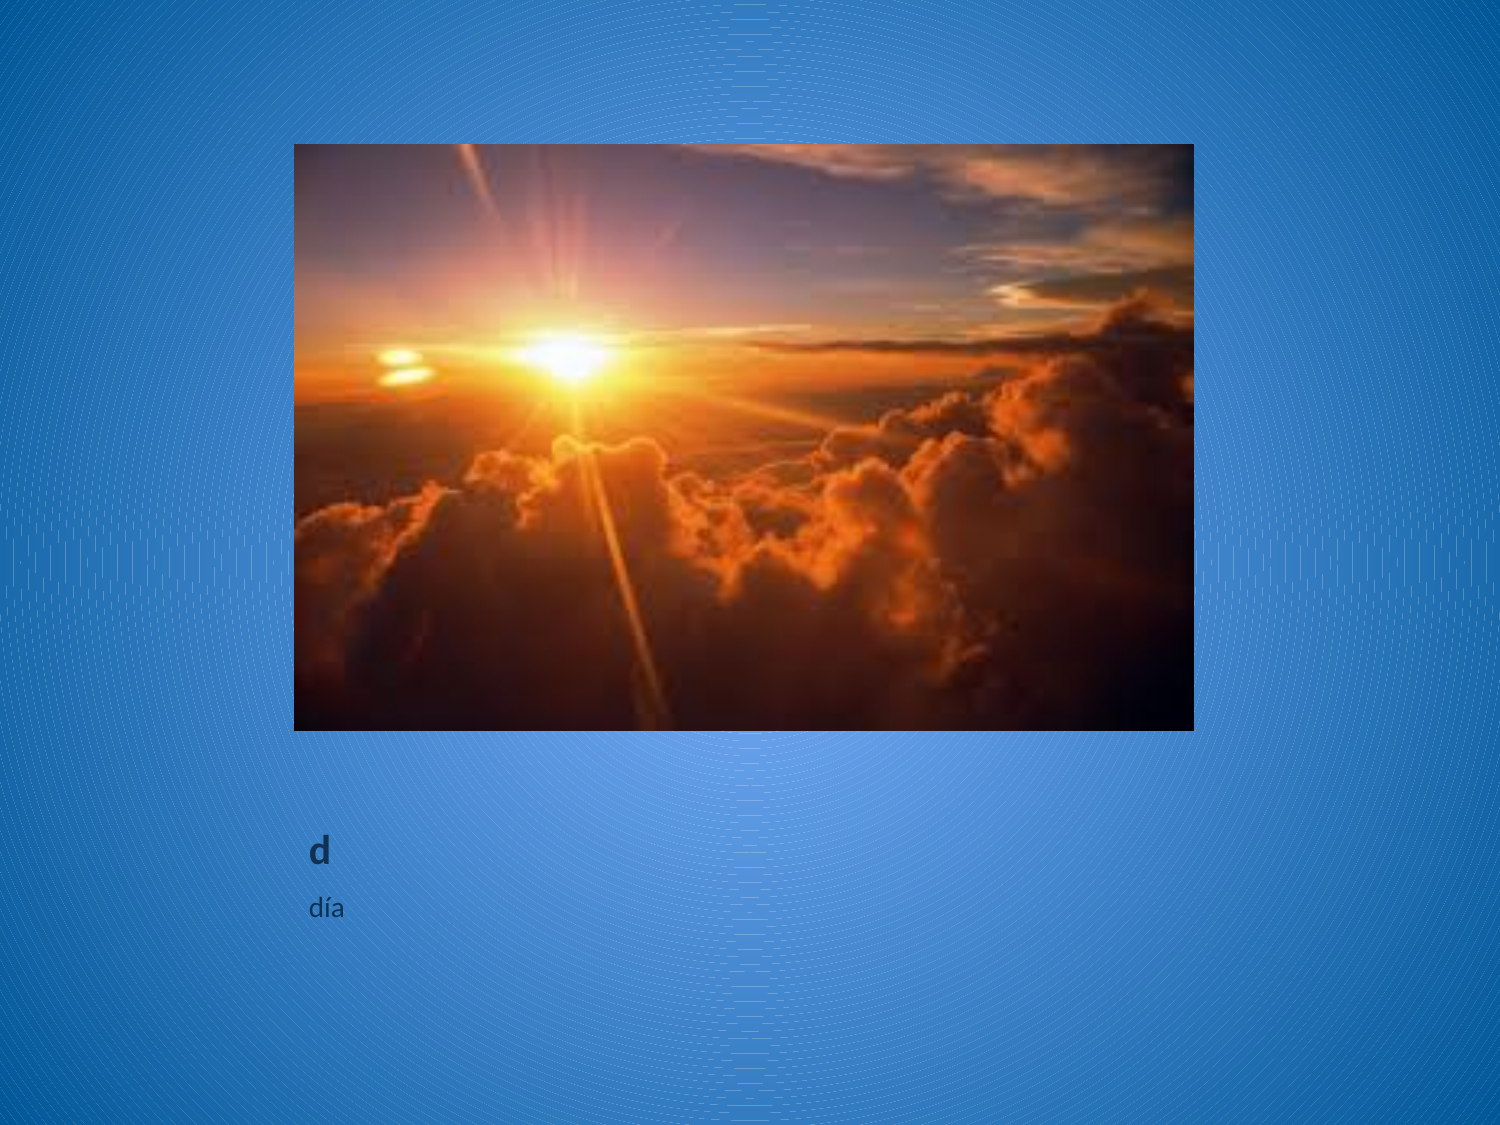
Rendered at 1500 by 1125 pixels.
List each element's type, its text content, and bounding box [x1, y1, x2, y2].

title d [294, 787, 1194, 880]
list día [294, 880, 1194, 1013]
picture [293, 100, 1195, 776]
